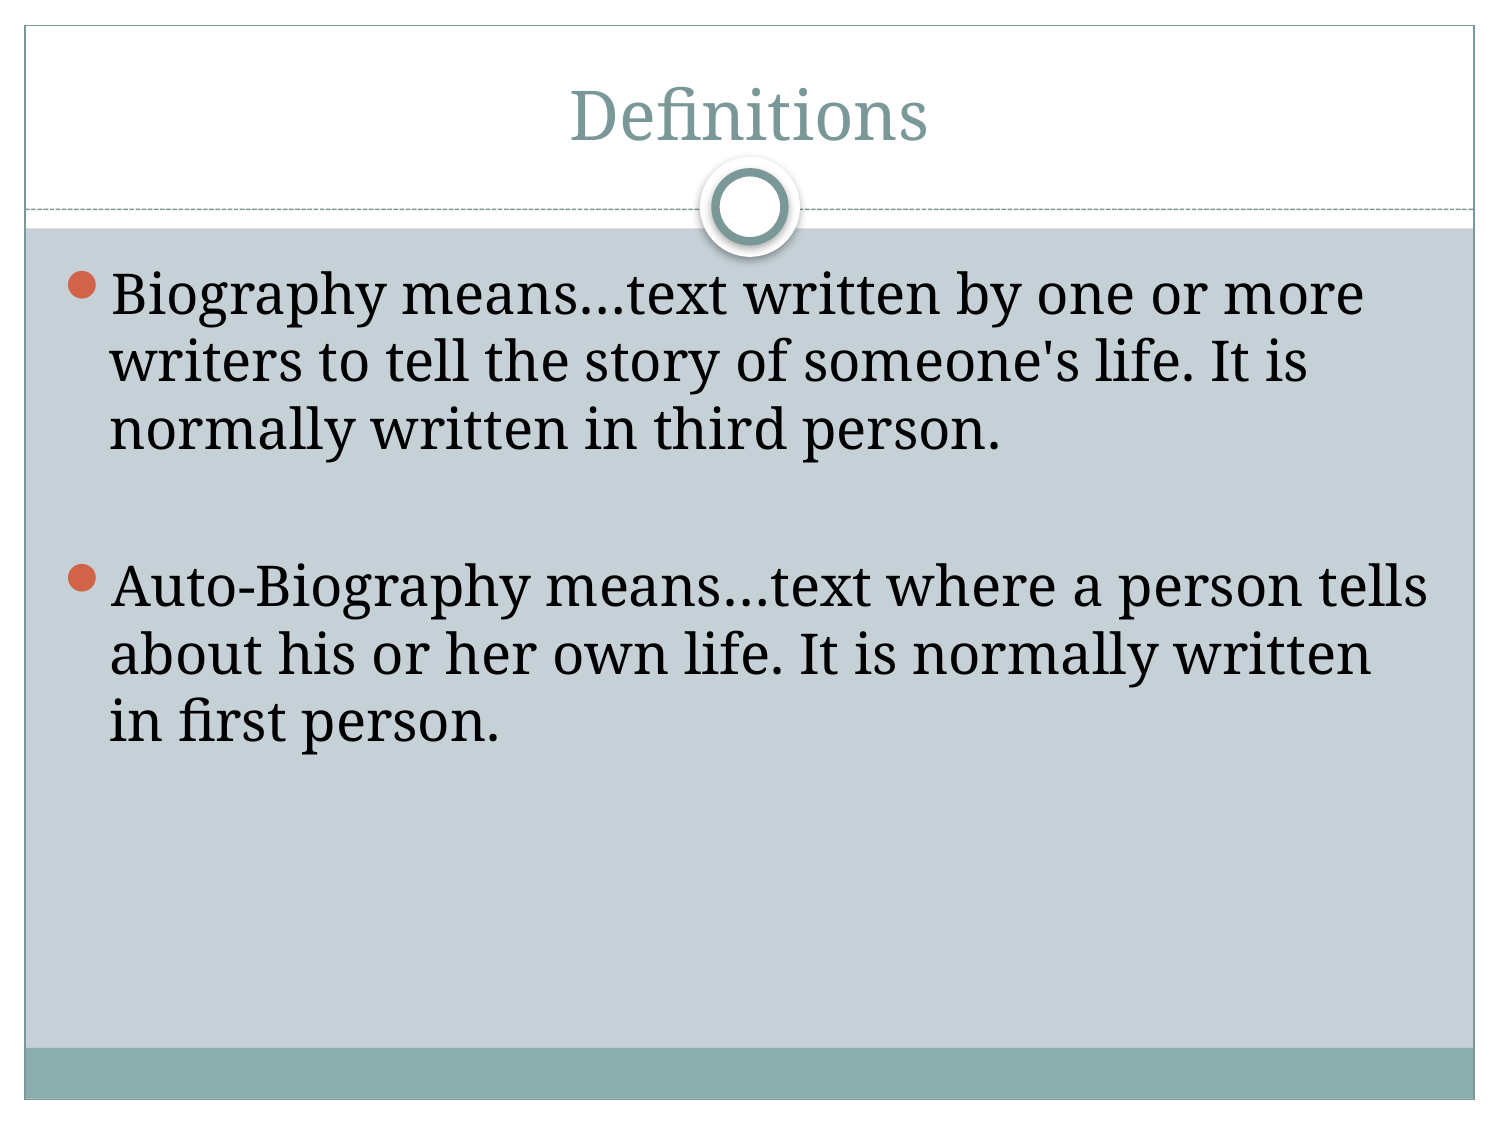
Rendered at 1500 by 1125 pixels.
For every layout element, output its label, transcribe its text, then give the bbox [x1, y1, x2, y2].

title Definitions [49, 37, 1450, 162]
list Biography means…text written by one or more writers to tell the story of someone's life. It is normally written in third person. Auto-Biography means…text where a person tells about his or her own life. It is normally written in first person. [49, 250, 1445, 1001]
